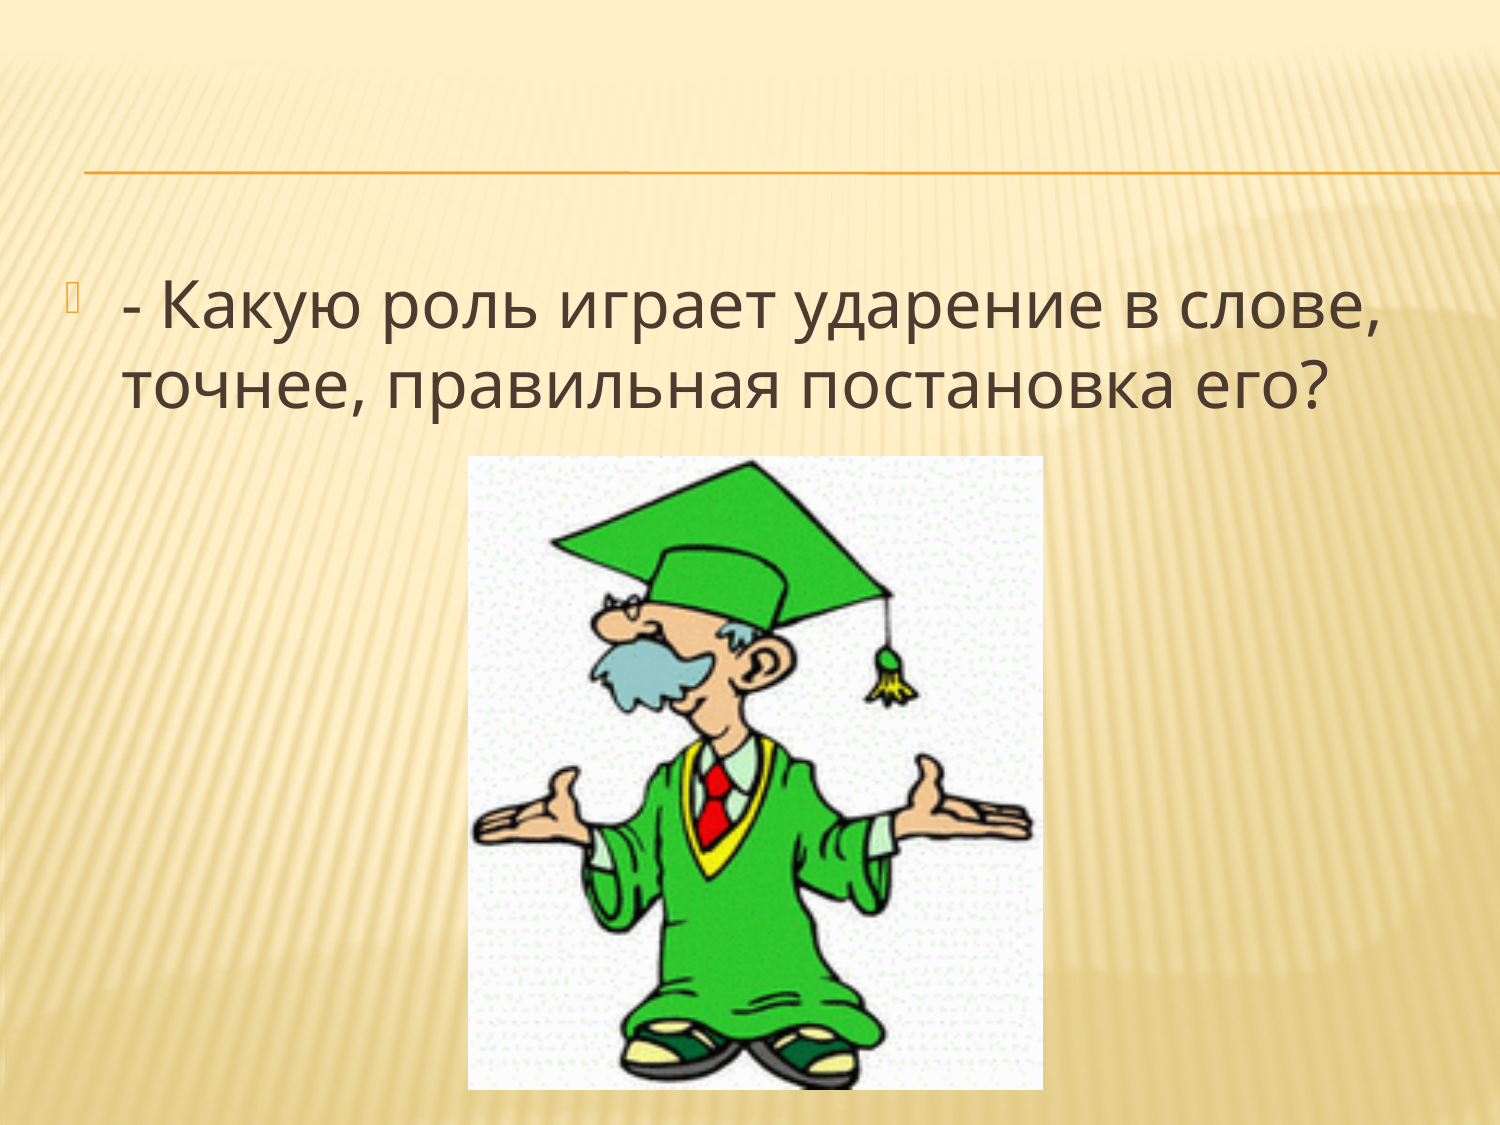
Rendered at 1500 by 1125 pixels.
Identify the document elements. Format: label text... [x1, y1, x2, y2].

list - Какую роль играет ударение в слове, точнее, правильная постановка его? [50, 254, 1475, 998]
picture [468, 456, 1044, 1091]
